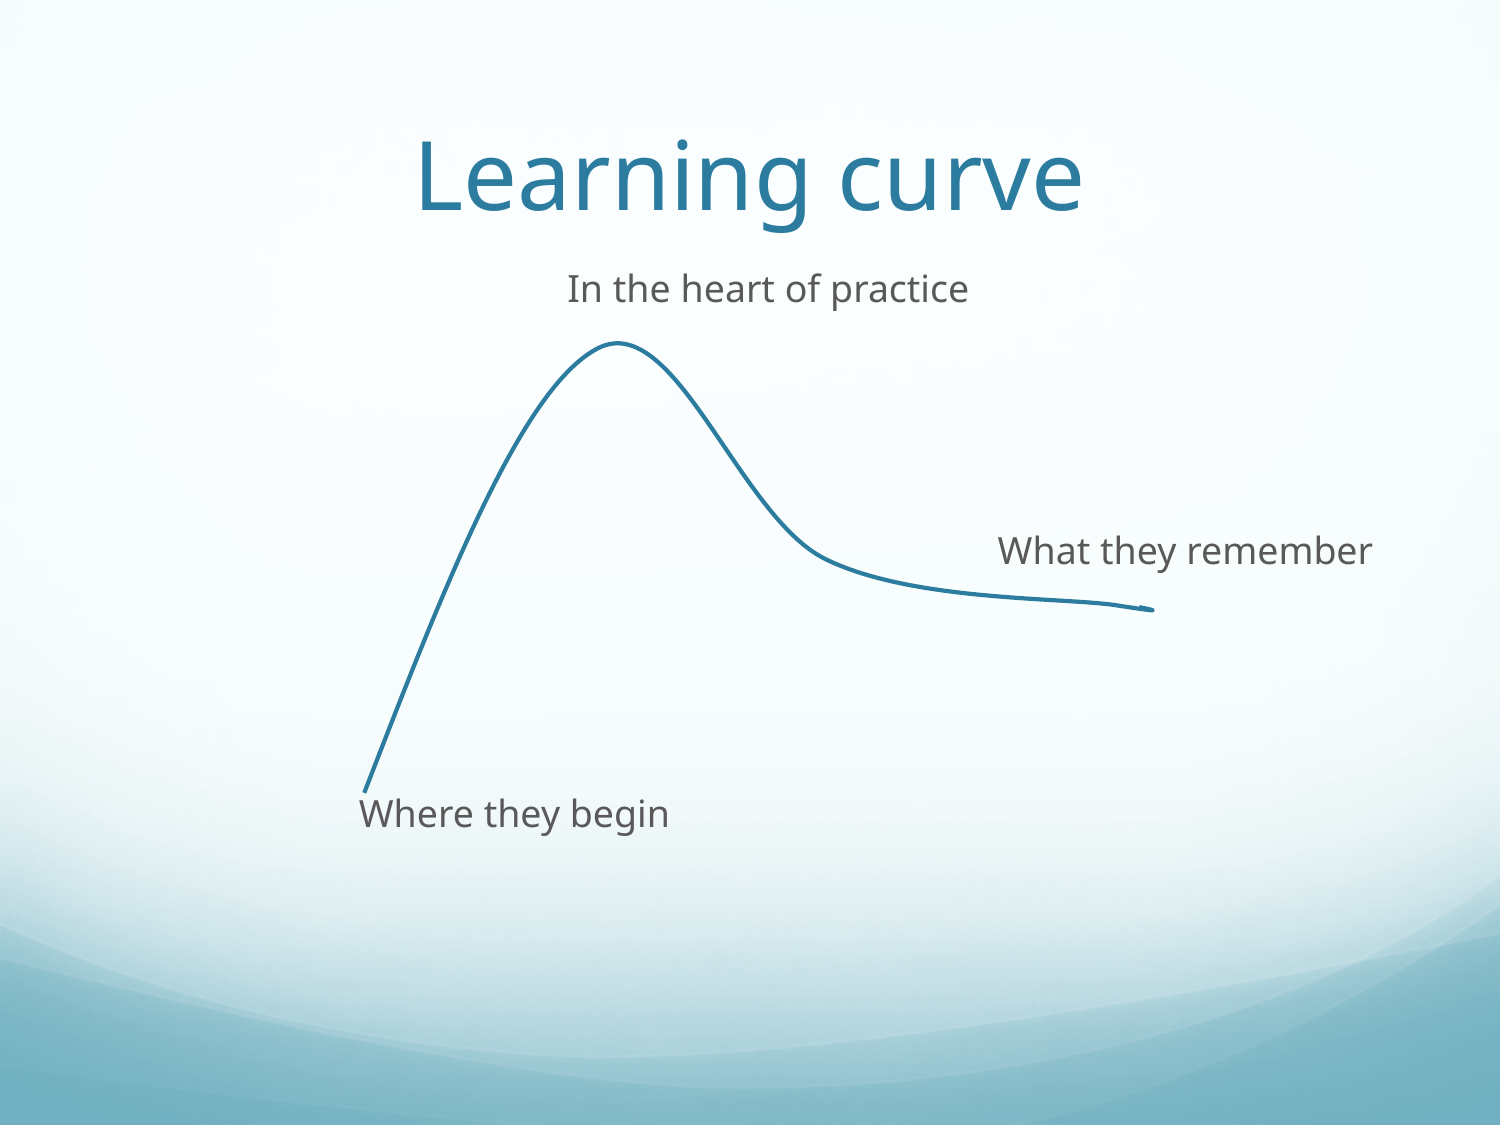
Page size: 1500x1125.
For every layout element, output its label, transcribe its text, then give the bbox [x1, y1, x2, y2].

list In the heart of practice What they remember Where they begin [90, 257, 1410, 970]
text_box [362, 341, 1155, 794]
title Learning curve [90, 17, 1410, 237]
